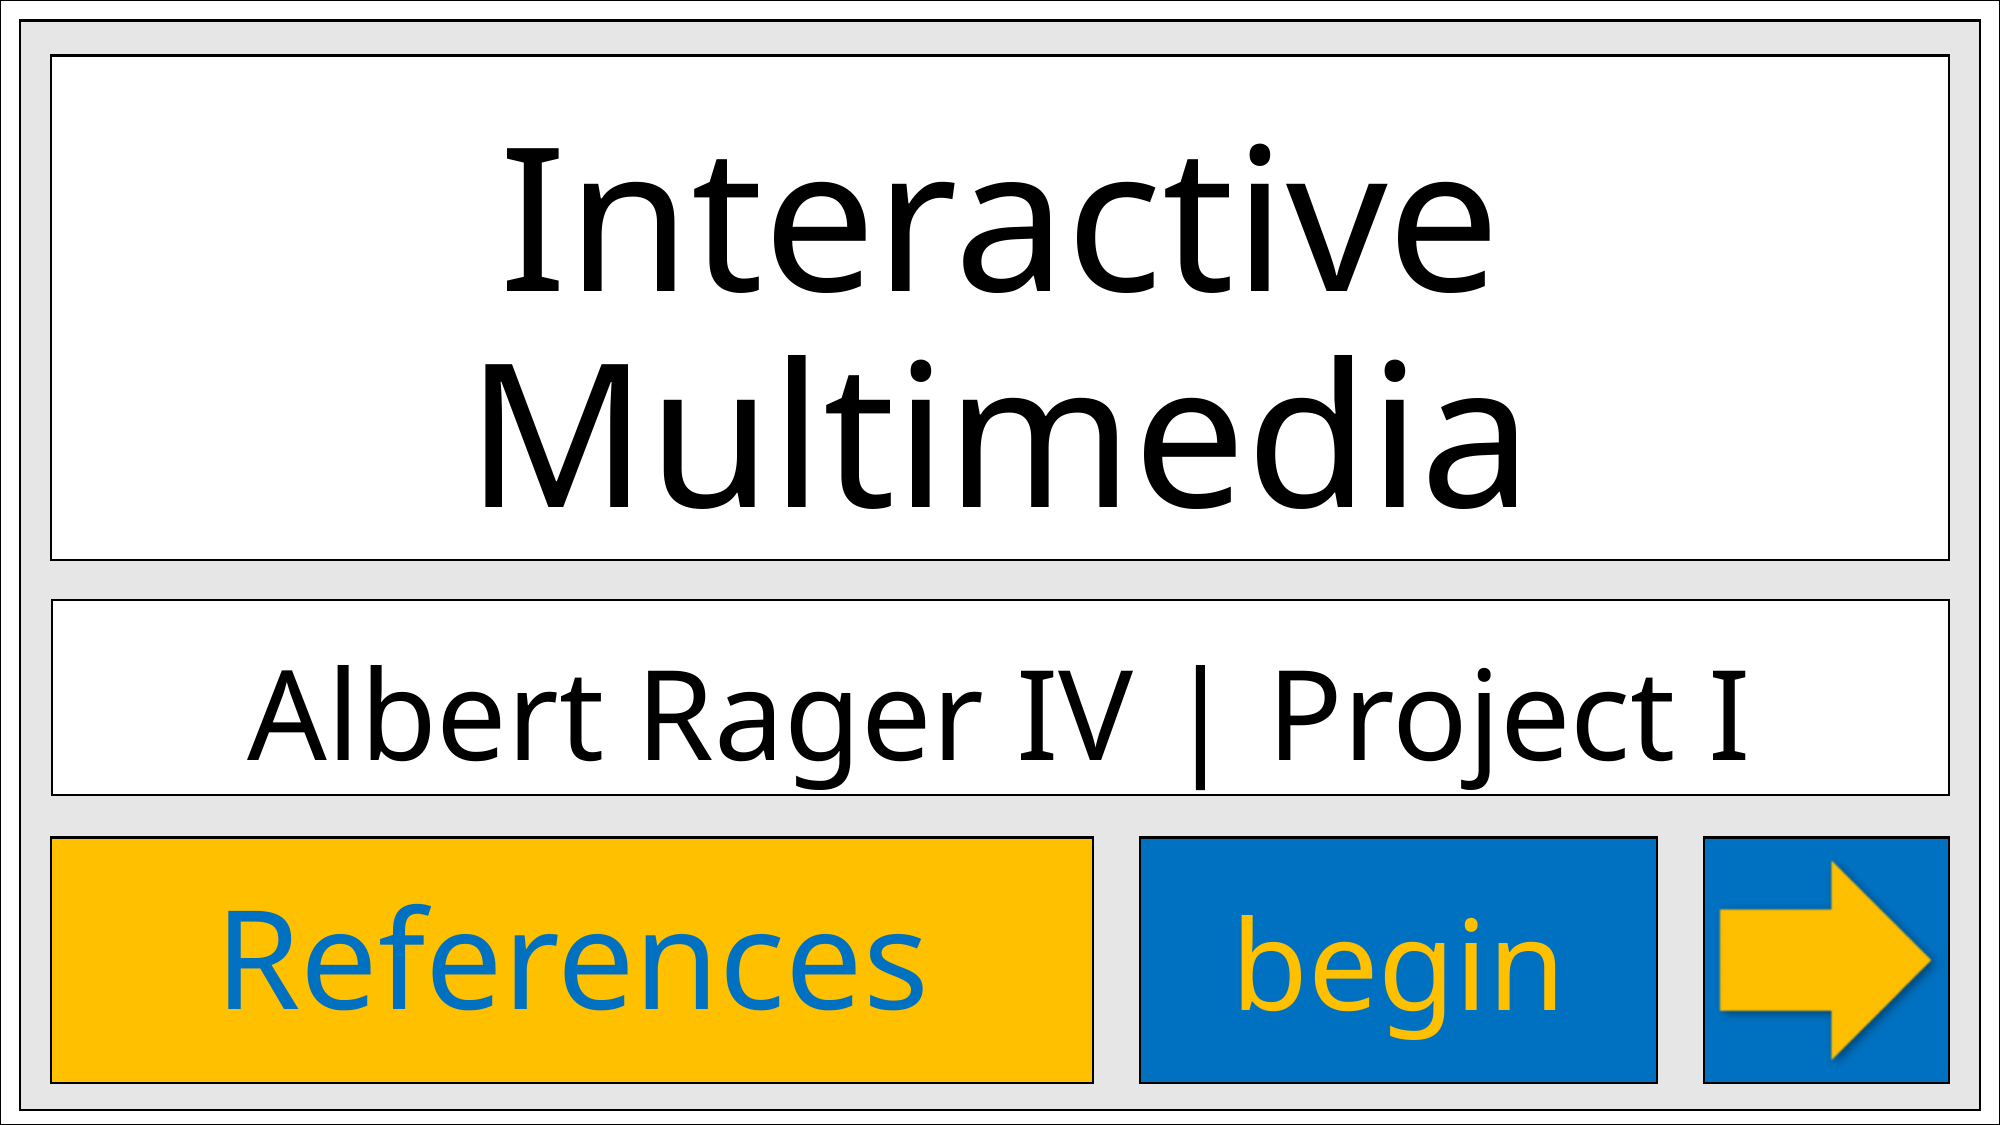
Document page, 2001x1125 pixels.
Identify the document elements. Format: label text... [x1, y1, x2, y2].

text_box [0, 0, 2000, 1125]
text_box [1703, 836, 1950, 1084]
text_box References [50, 836, 1094, 1084]
text_box [50, 54, 1950, 561]
title Albert Rager IV | Project I [68, 600, 1932, 796]
text_box [19, 19, 1981, 1111]
text_box Interactive Multimedia [51, 55, 1949, 558]
text_box [51, 599, 1950, 796]
text_box [1719, 860, 1931, 1060]
text_box begin [1139, 836, 1658, 1084]
